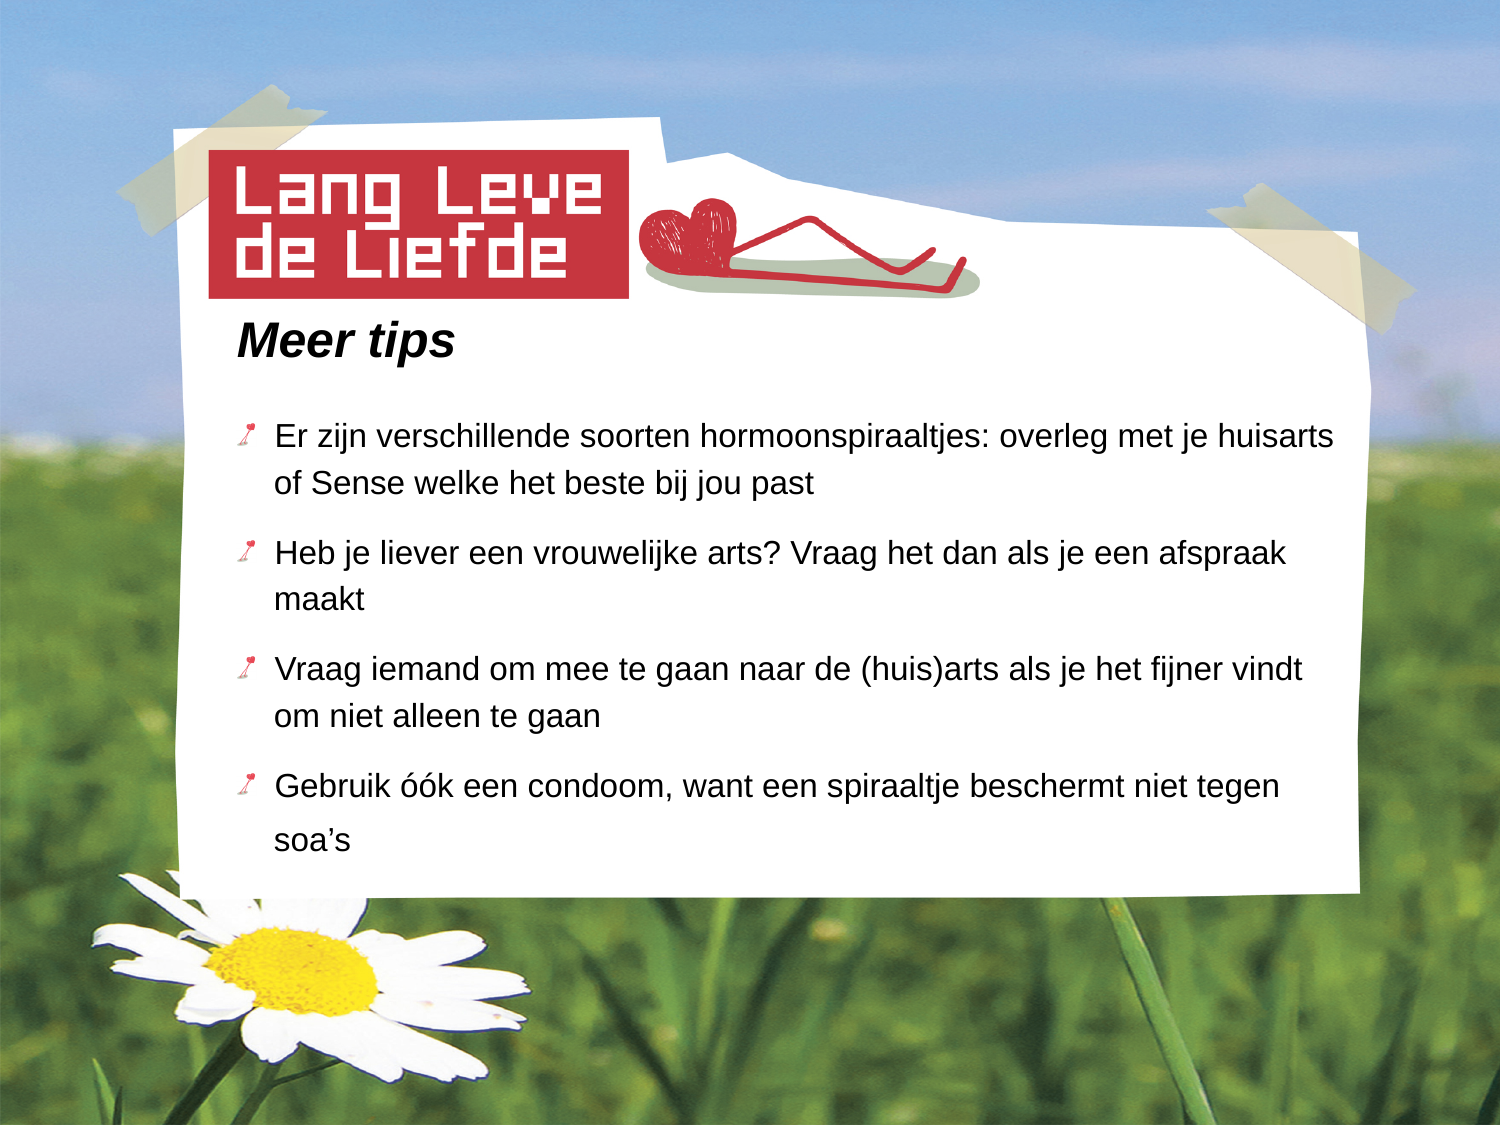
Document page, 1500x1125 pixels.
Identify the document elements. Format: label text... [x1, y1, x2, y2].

list Meer tips Er zijn verschillende soorten hormoonspiraaltjes: overleg met je huisarts of Sense welke het beste bij jou past Heb je liever een vrouwelijke arts? Vraag het dan als je een afspraak maakt Vraag iemand om mee te gaan naar de (huis)arts als je het fijner vindt om niet alleen te gaan Gebruik óók een condoom, want een spiraaltje beschermt niet tegen soa’s [221, 299, 1377, 900]
picture [0, 0, 1500, 1125]
